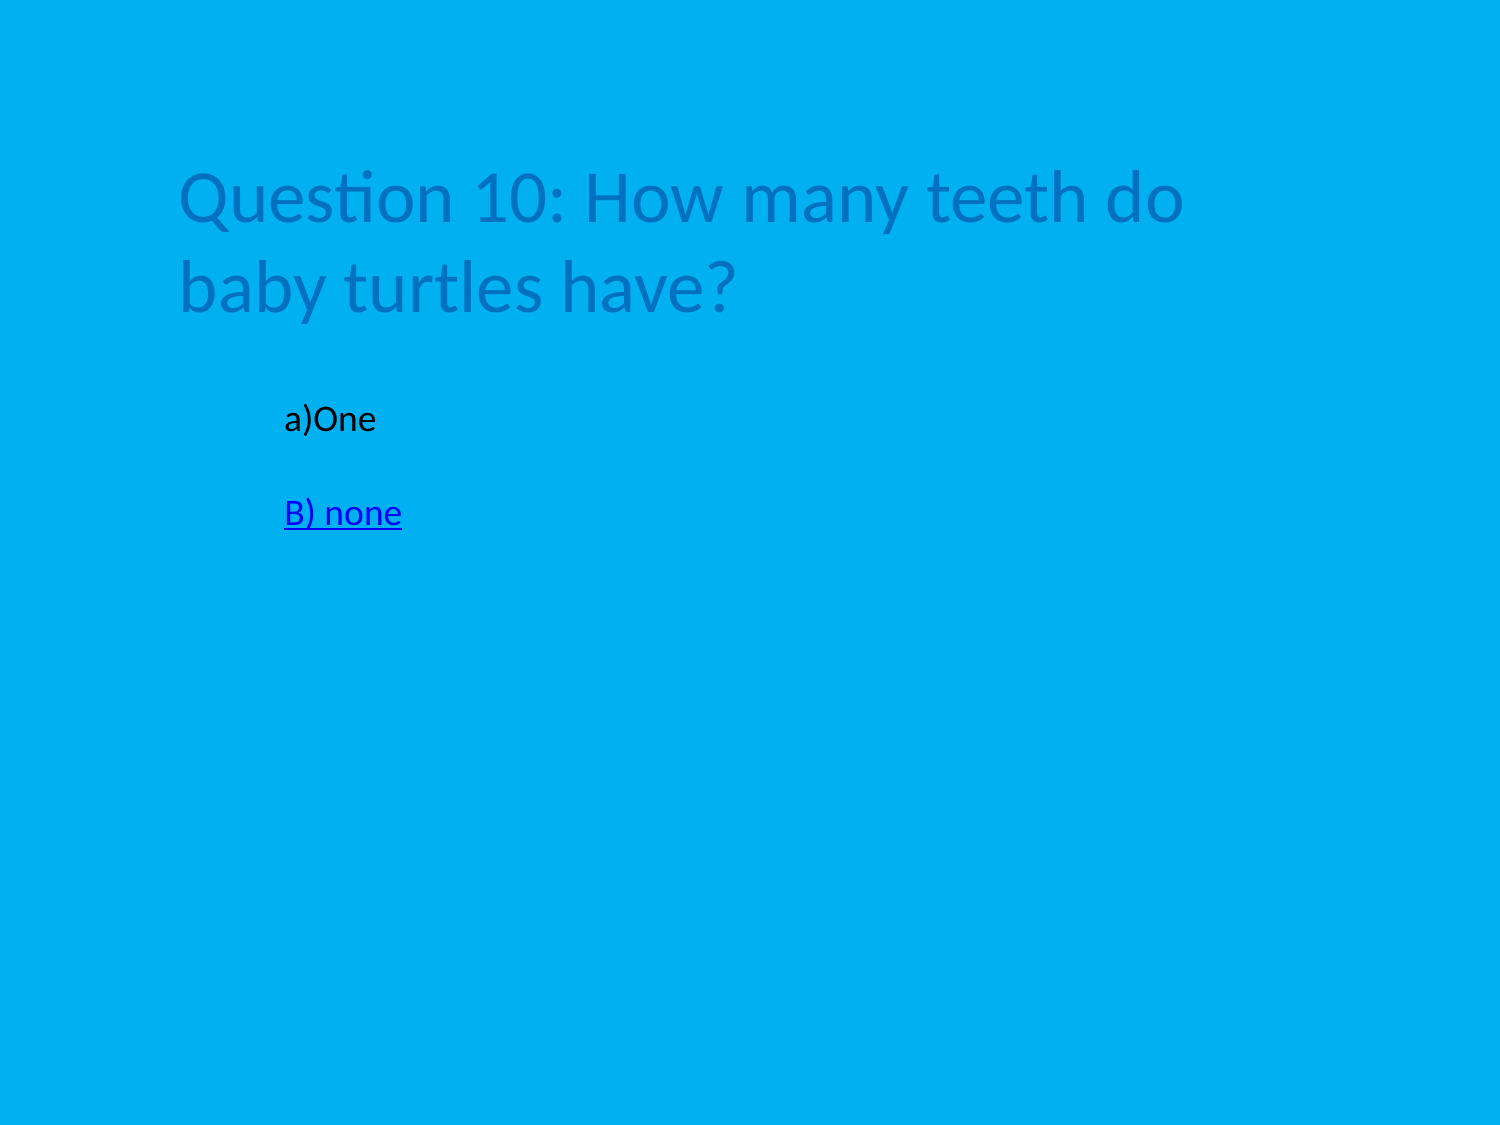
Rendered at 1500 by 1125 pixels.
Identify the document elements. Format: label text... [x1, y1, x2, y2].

text_box B) none [269, 480, 516, 541]
text_box Question 10: How many teeth do baby turtles have? [164, 140, 1313, 336]
text_box a)One [269, 386, 633, 447]
